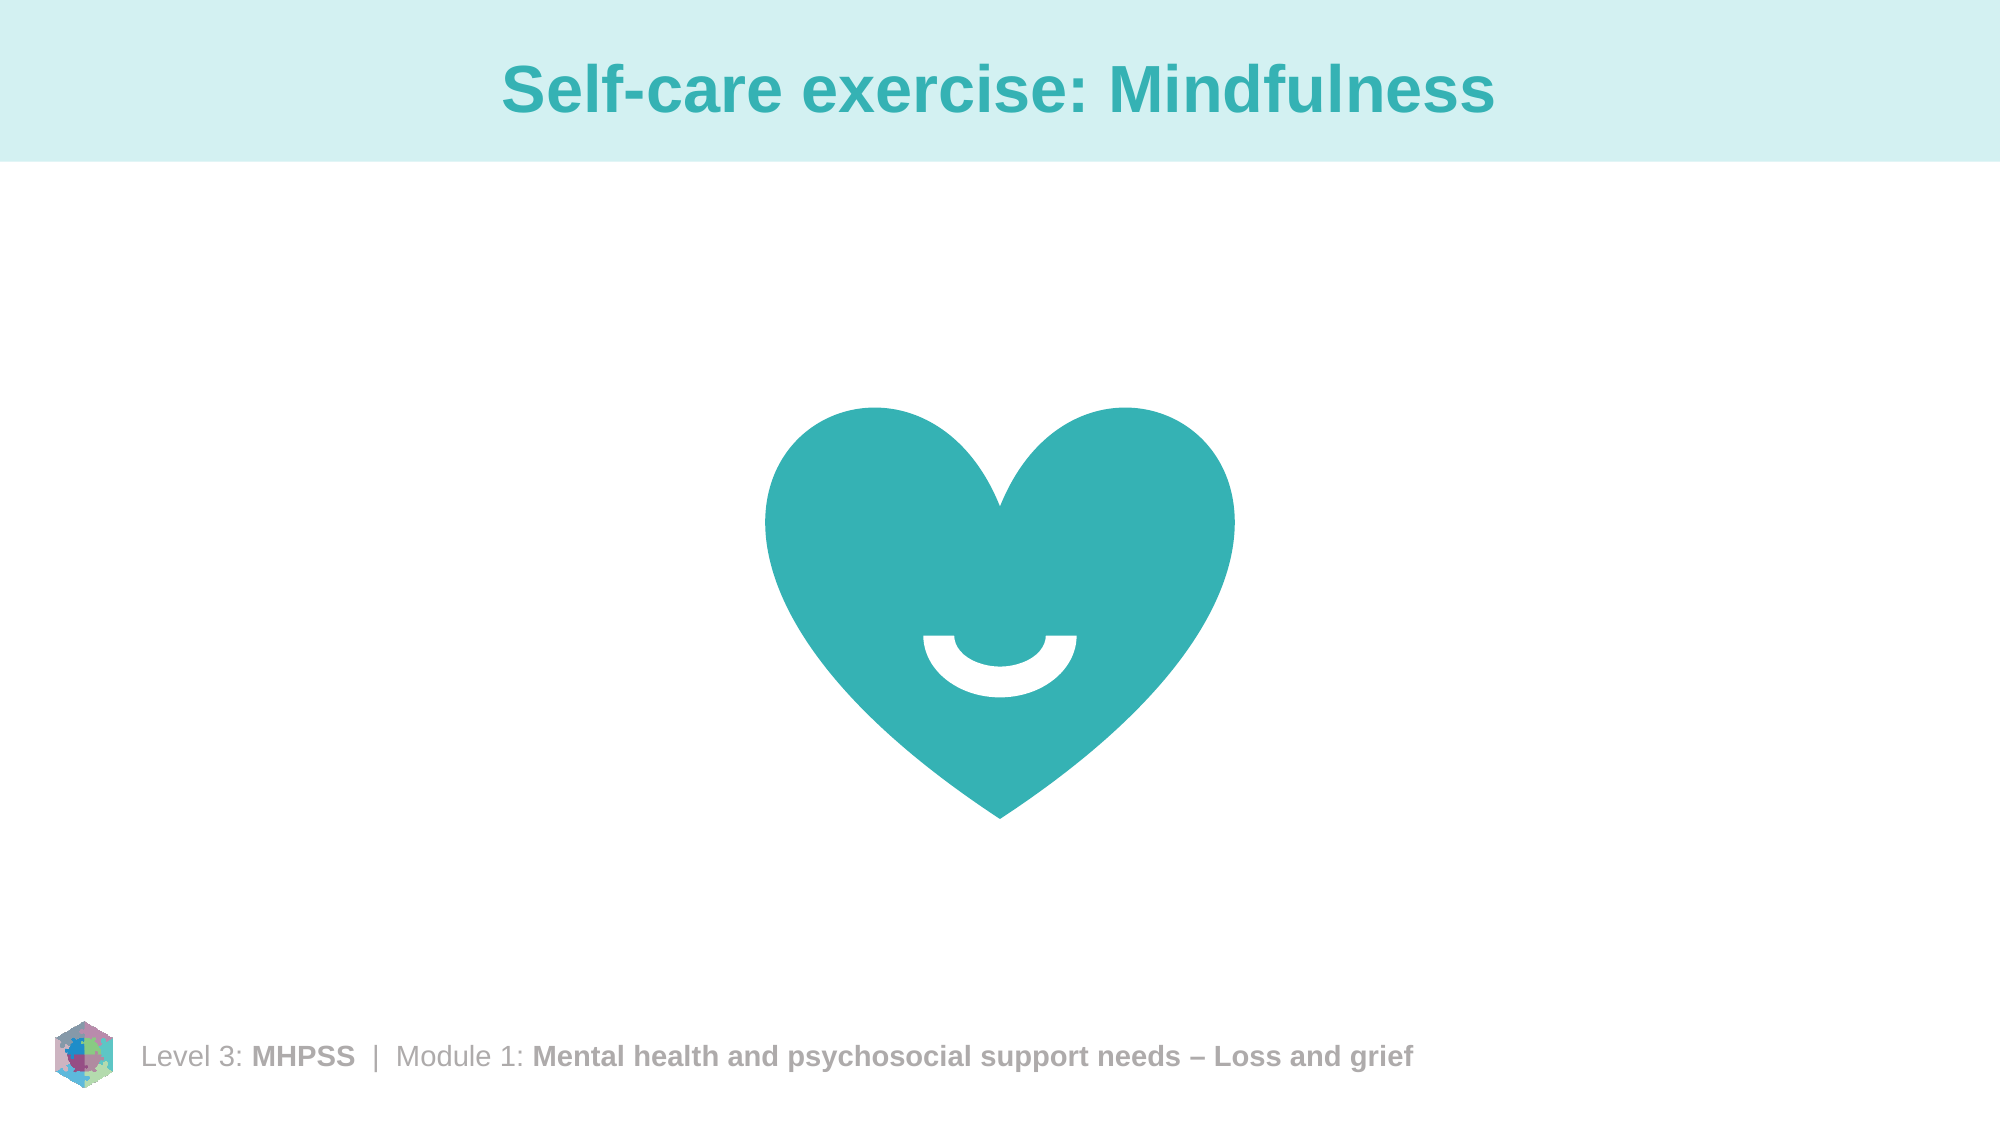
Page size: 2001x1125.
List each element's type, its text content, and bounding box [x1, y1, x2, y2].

picture [55, 1021, 113, 1088]
title Self-care exercise: Mindfulness [137, 19, 1863, 163]
text_box [765, 407, 1235, 819]
text_box [923, 635, 1077, 698]
